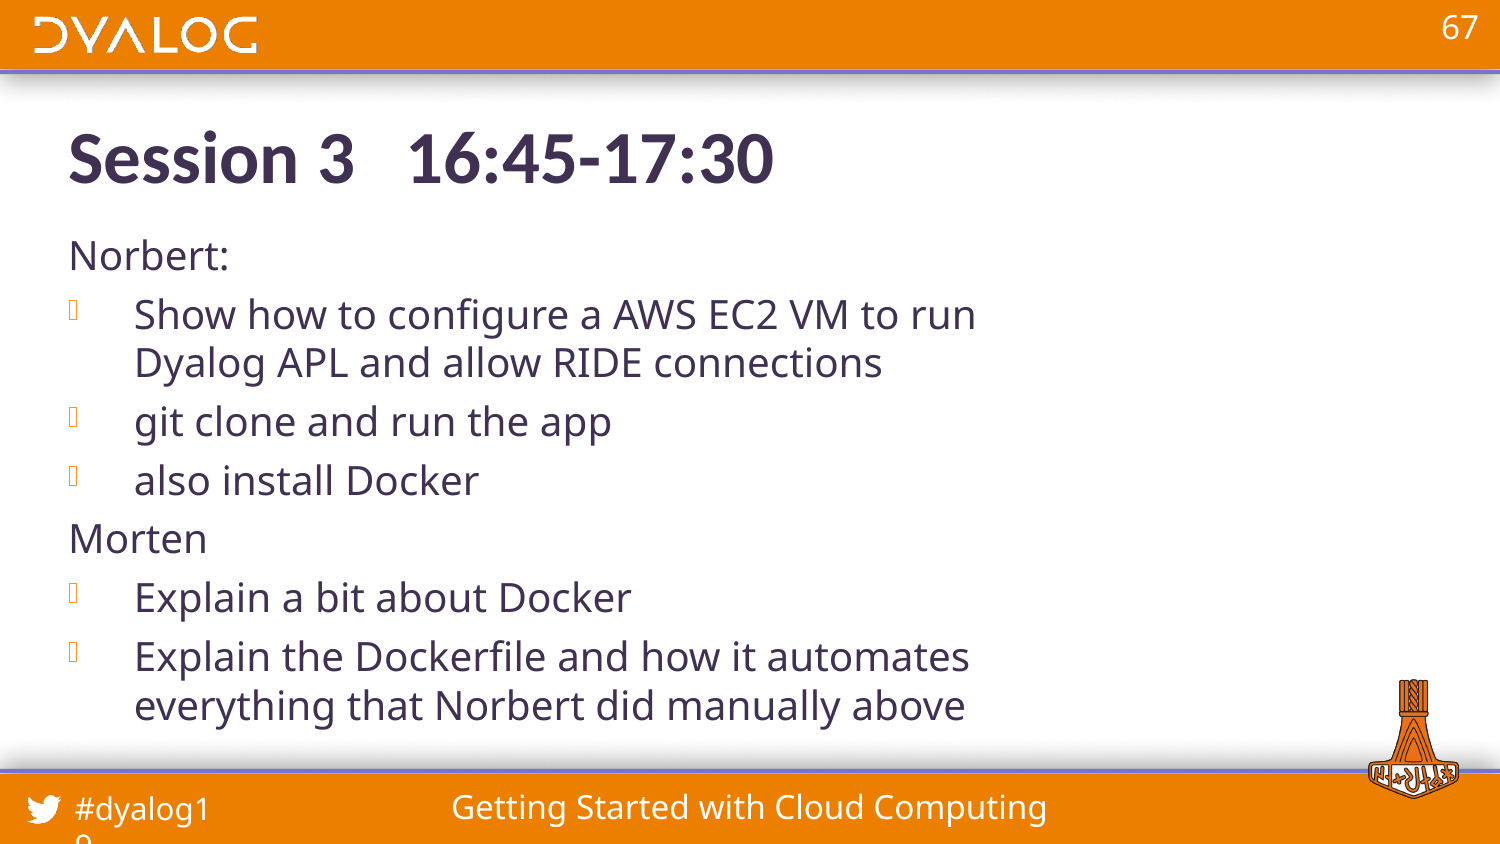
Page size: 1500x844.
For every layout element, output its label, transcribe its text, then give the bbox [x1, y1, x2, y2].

picture [0, 679, 1500, 844]
title Session 3 16:45-17:30 [53, 104, 1444, 202]
list Norbert: Show how to configure a AWS EC2 VM to run Dyalog APL and allow RIDE connections git clone and run the app also install Docker Morten Explain a bit about Docker Explain the Dockerfile and how it automates everything that Norbert did manually above [53, 222, 1069, 740]
picture [0, 0, 1500, 108]
